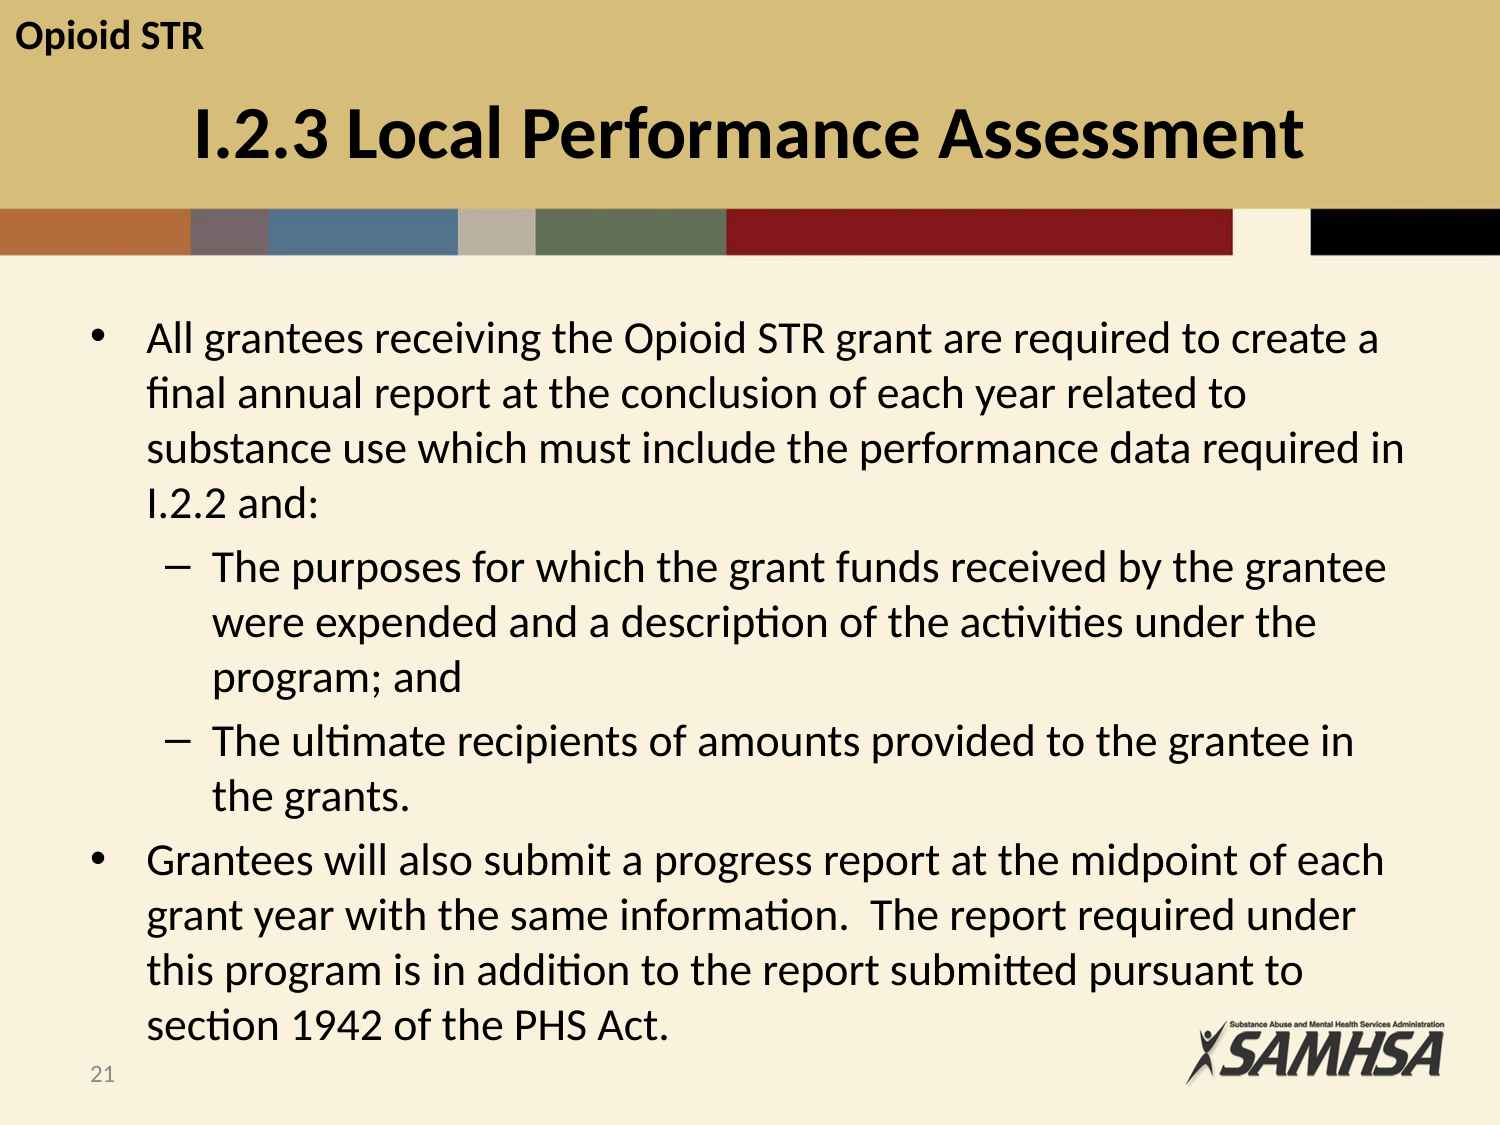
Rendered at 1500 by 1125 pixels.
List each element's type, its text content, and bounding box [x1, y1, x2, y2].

slide_number 21 [75, 1042, 425, 1103]
title I.2.3 Local Performance Assessment [74, 44, 1426, 213]
list All grantees receiving the Opioid STR grant are required to create a final annual report at the conclusion of each year related to substance use which must include the performance data required in I.2.2 and: The purposes for which the grant funds received by the grantee were expended and a description of the activities under the program; and The ultimate recipients of amounts provided to the grantee in the grants. Grantees will also submit a progress report at the midpoint of each grant year with the same information. The report required under this program is in addition to the report submitted pursuant to section 1942 of the PHS Act. [74, 299, 1426, 1006]
picture [0, 0, 1500, 1125]
